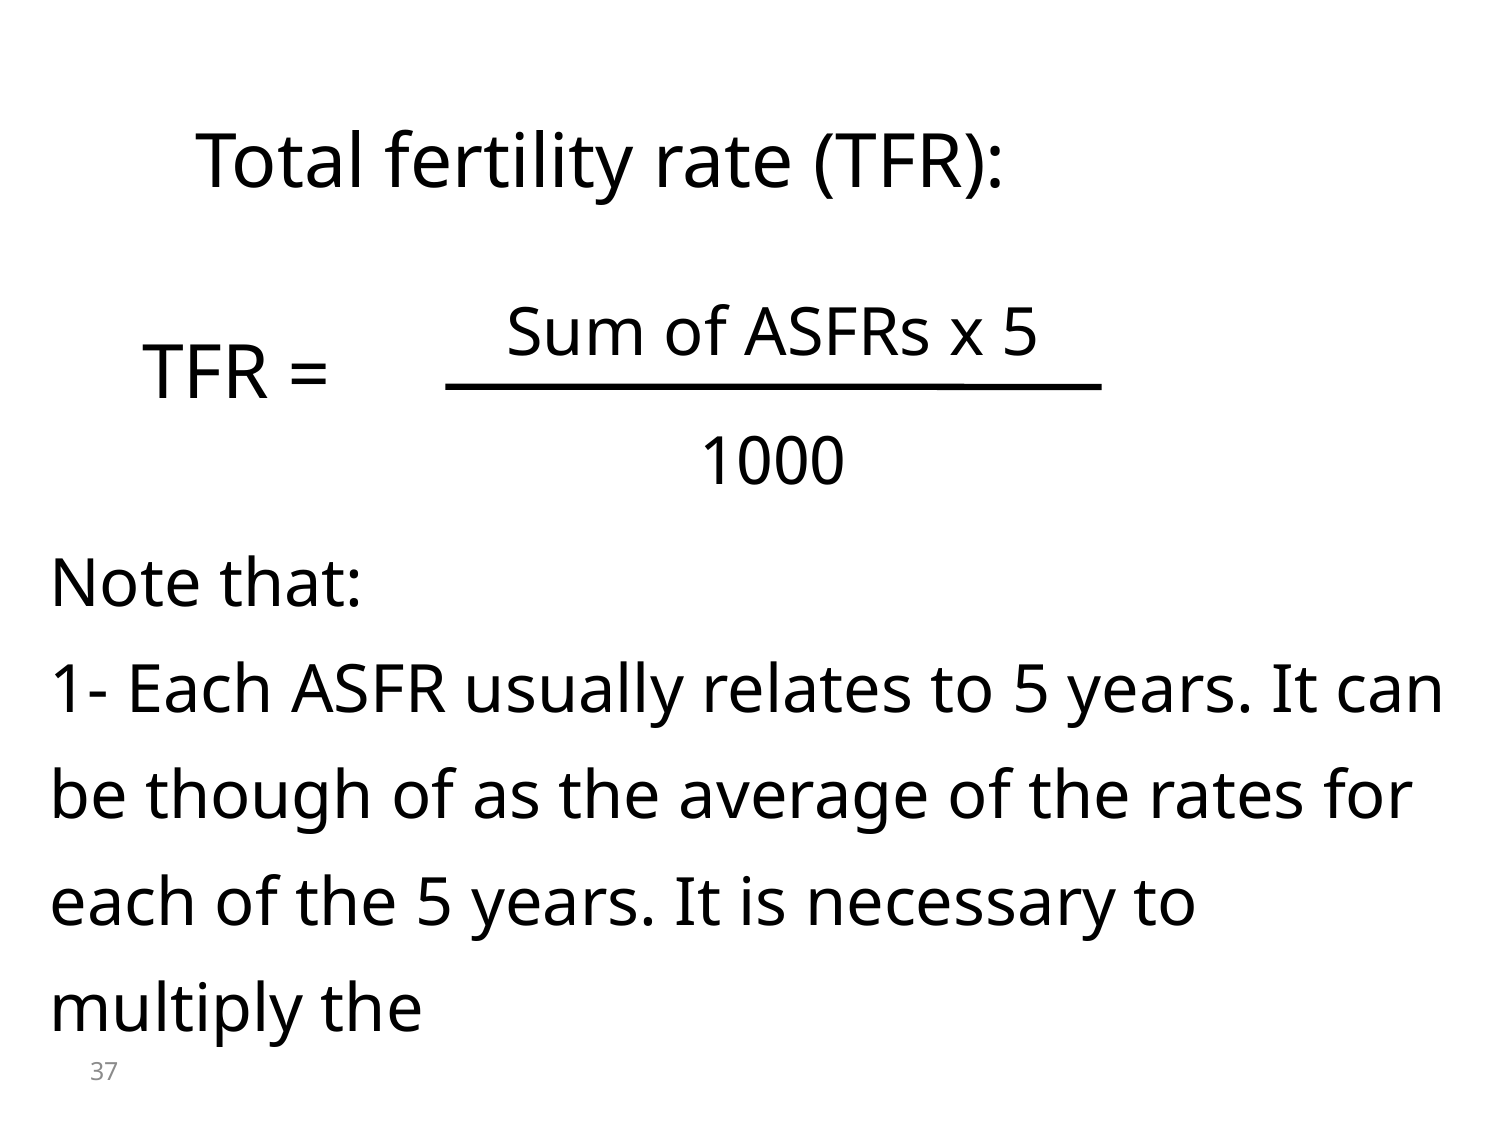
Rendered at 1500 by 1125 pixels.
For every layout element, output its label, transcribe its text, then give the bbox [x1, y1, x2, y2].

text_box = TFR [126, 316, 365, 422]
text_box 1000 [684, 410, 862, 505]
text_box Sum of ASFRs x 5 [339, 281, 1207, 376]
text_box Total fertility rate (TFR): [180, 105, 1022, 211]
text_box Note that: 1- Each ASFR usually relates to 5 years. It can be though of as the average of the rates for each of the 5 years. It is necessary to multiply the [34, 506, 1465, 1053]
slide_number 37 [75, 1042, 425, 1103]
